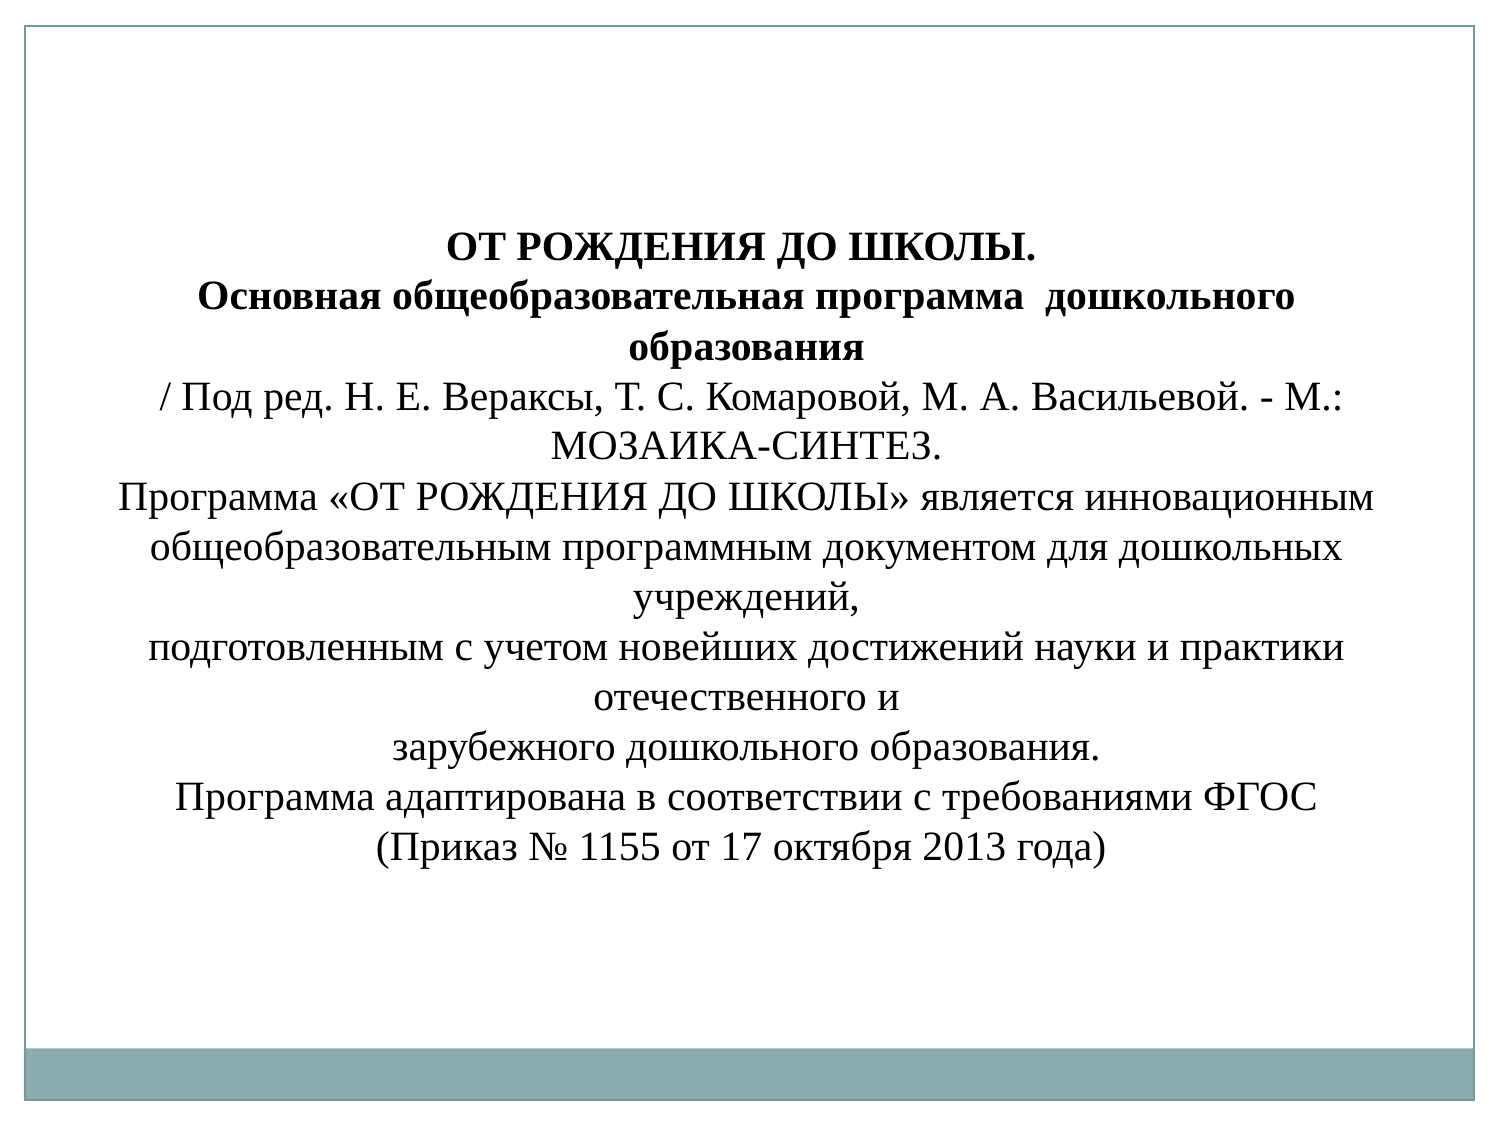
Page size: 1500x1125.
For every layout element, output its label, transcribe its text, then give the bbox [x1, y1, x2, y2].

text_box ОТ РОЖДЕНИЯ ДО ШКОЛЫ. Основная общеобразовательная программа дошкольного образования / Под ред. Н. Е. Вераксы, Т. С. Комаровой, М. А. Васильевой. - М.: МОЗАИКА-СИНТЕЗ. Программа «ОТ РОЖДЕНИЯ ДО ШКОЛЫ» является инновационным общеобразовательным программным документом для дошкольных учреждений, подготовленным с учетом новейших достижений науки и практики отечественного и зарубежного дошкольного образования. Программа адаптирована в соответствии с требованиями ФГОС (Приказ № 1155 от 17 октября 2013 года) [70, 210, 1423, 876]
